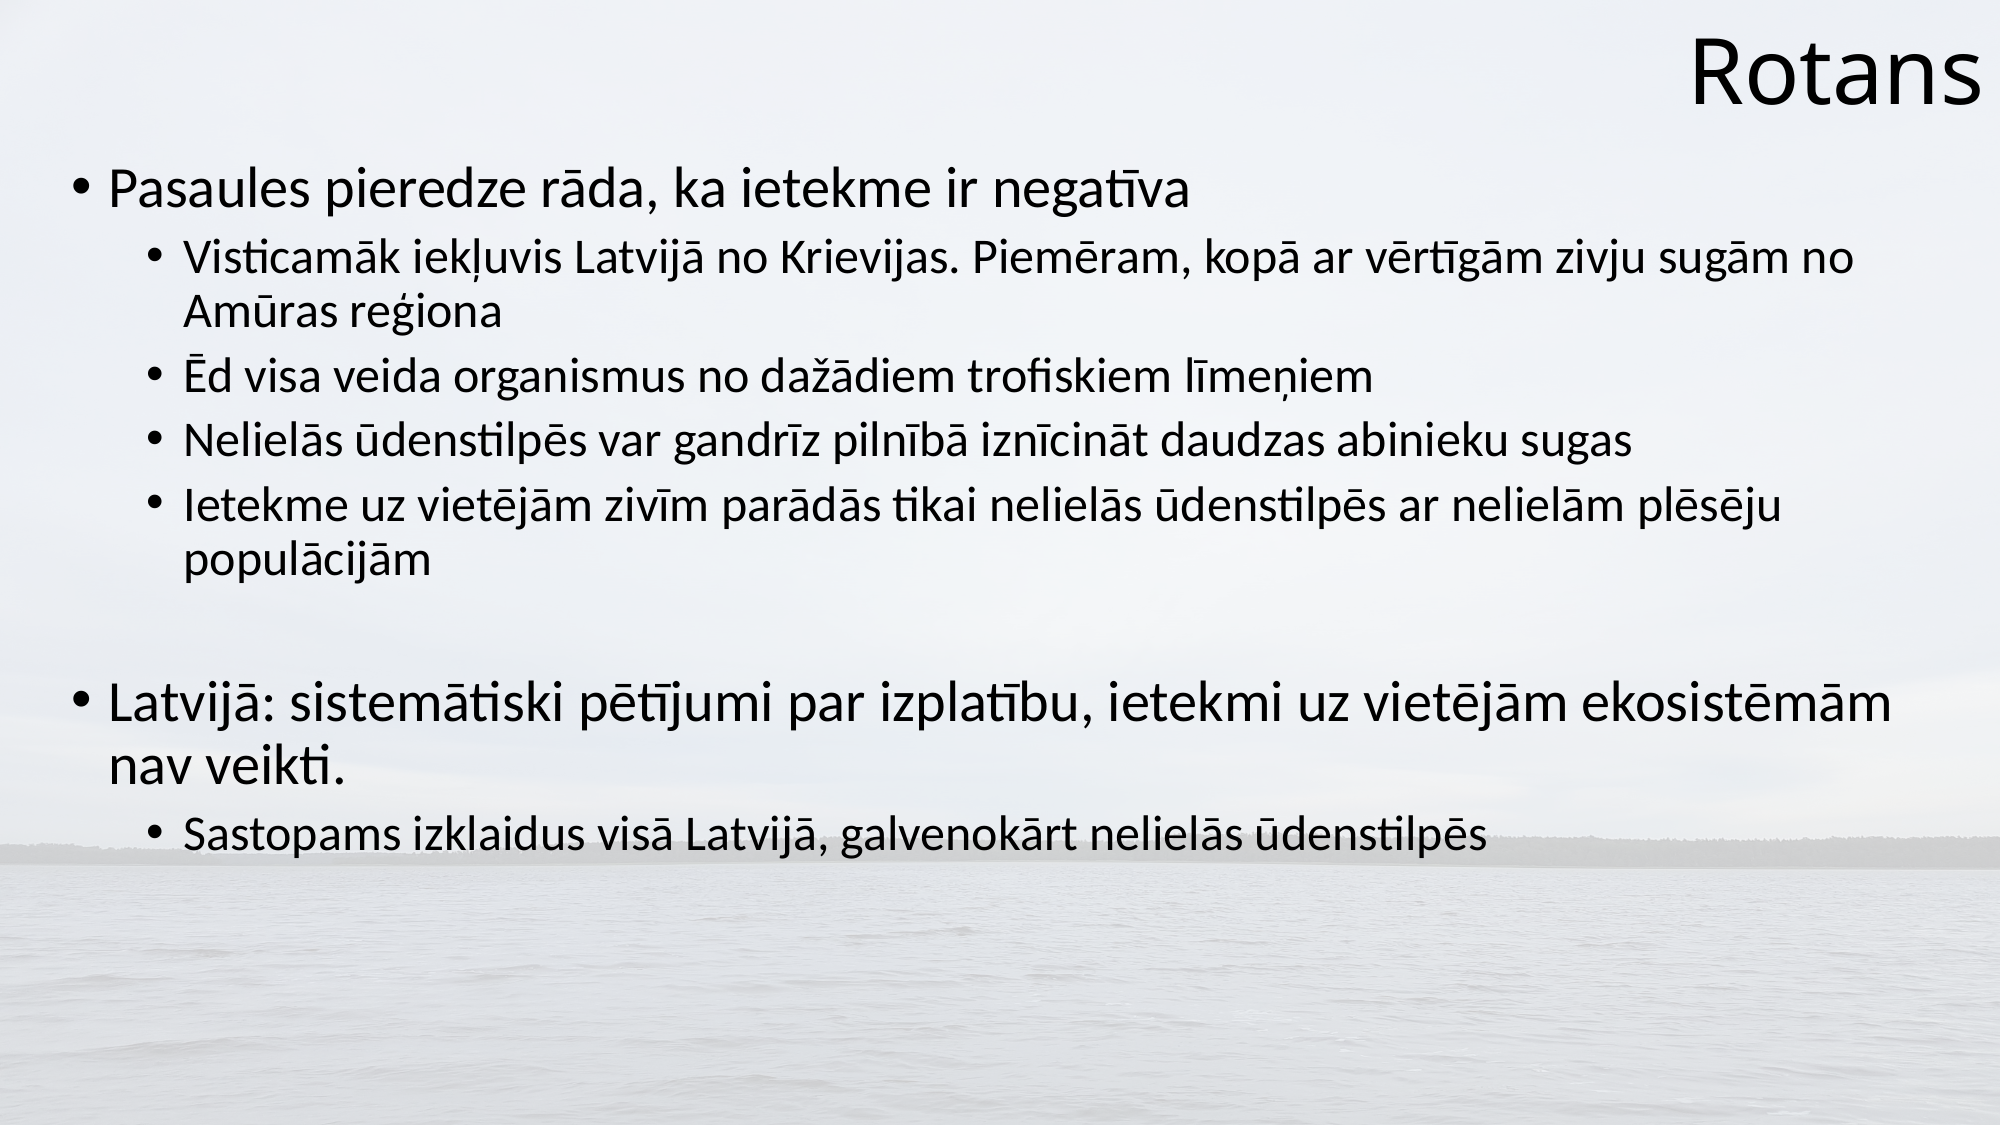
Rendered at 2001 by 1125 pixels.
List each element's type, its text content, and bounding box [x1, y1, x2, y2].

text_box Pasaules pieredze rāda, ka ietekme ir negatīva Visticamāk iekļuvis Latvijā no Krievijas. Piemēram, kopā ar vērtīgām zivju sugām no Amūras reģiona Ēd visa veida organismus no dažādiem trofiskiem līmeņiem Nelielās ūdenstilpēs var gandrīz pilnībā iznīcināt daudzas abinieku sugas Ietekme uz vietējām zivīm parādās tikai nelielās ūdenstilpēs ar nelielām plēsēju populācijām Latvijā: sistemātiski pētījumi par izplatību, ietekmi uz vietējām ekosistēmām nav veikti. Sastopams izklaidus visā Latvijā, galvenokārt nelielās ūdenstilpēs [56, 149, 1943, 1099]
title Rotans [275, 0, 2000, 150]
